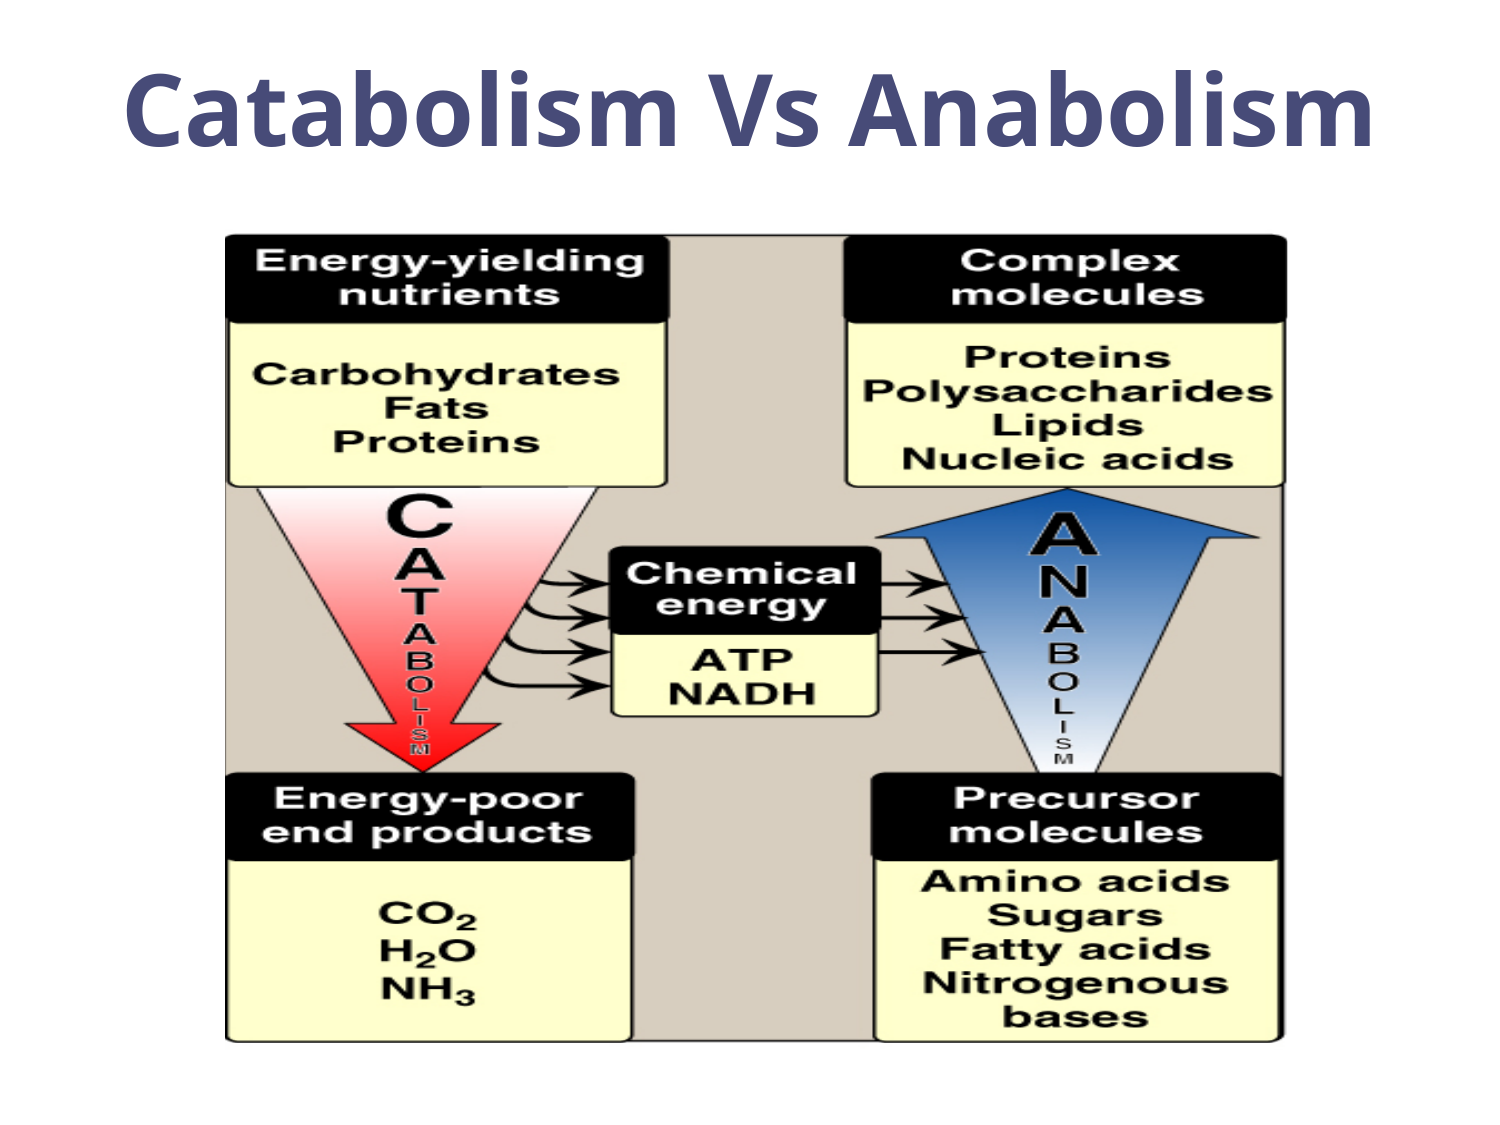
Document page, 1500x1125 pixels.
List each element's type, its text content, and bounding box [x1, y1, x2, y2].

picture [224, 224, 1288, 1051]
title Catabolism Vs Anabolism [62, 24, 1438, 188]
